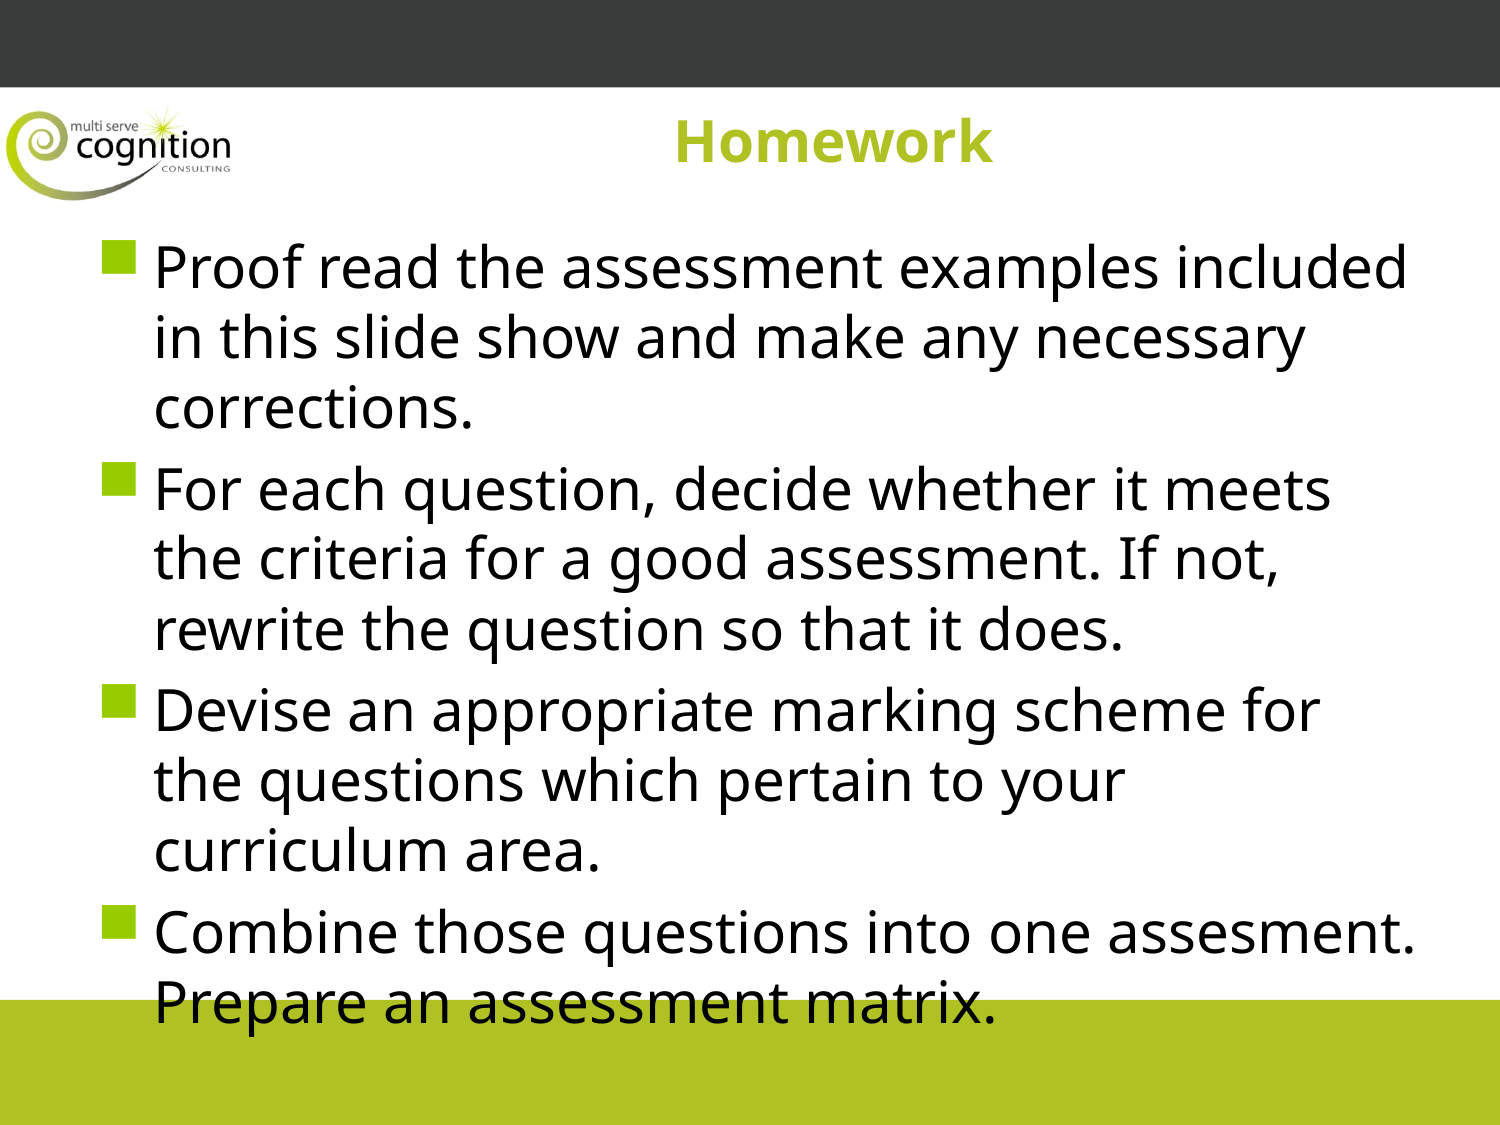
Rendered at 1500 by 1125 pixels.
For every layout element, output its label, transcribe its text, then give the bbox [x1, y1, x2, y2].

title Homework [241, 113, 1426, 222]
picture [0, 101, 237, 207]
list Proof read the assessment examples included in this slide show and make any necessary corrections. For each question, decide whether it meets the criteria for a good assessment. If not, rewrite the question so that it does. Devise an appropriate marking scheme for the questions which pertain to your curriculum area. Combine those questions into one assesment. Prepare an assessment matrix. [81, 222, 1433, 897]
